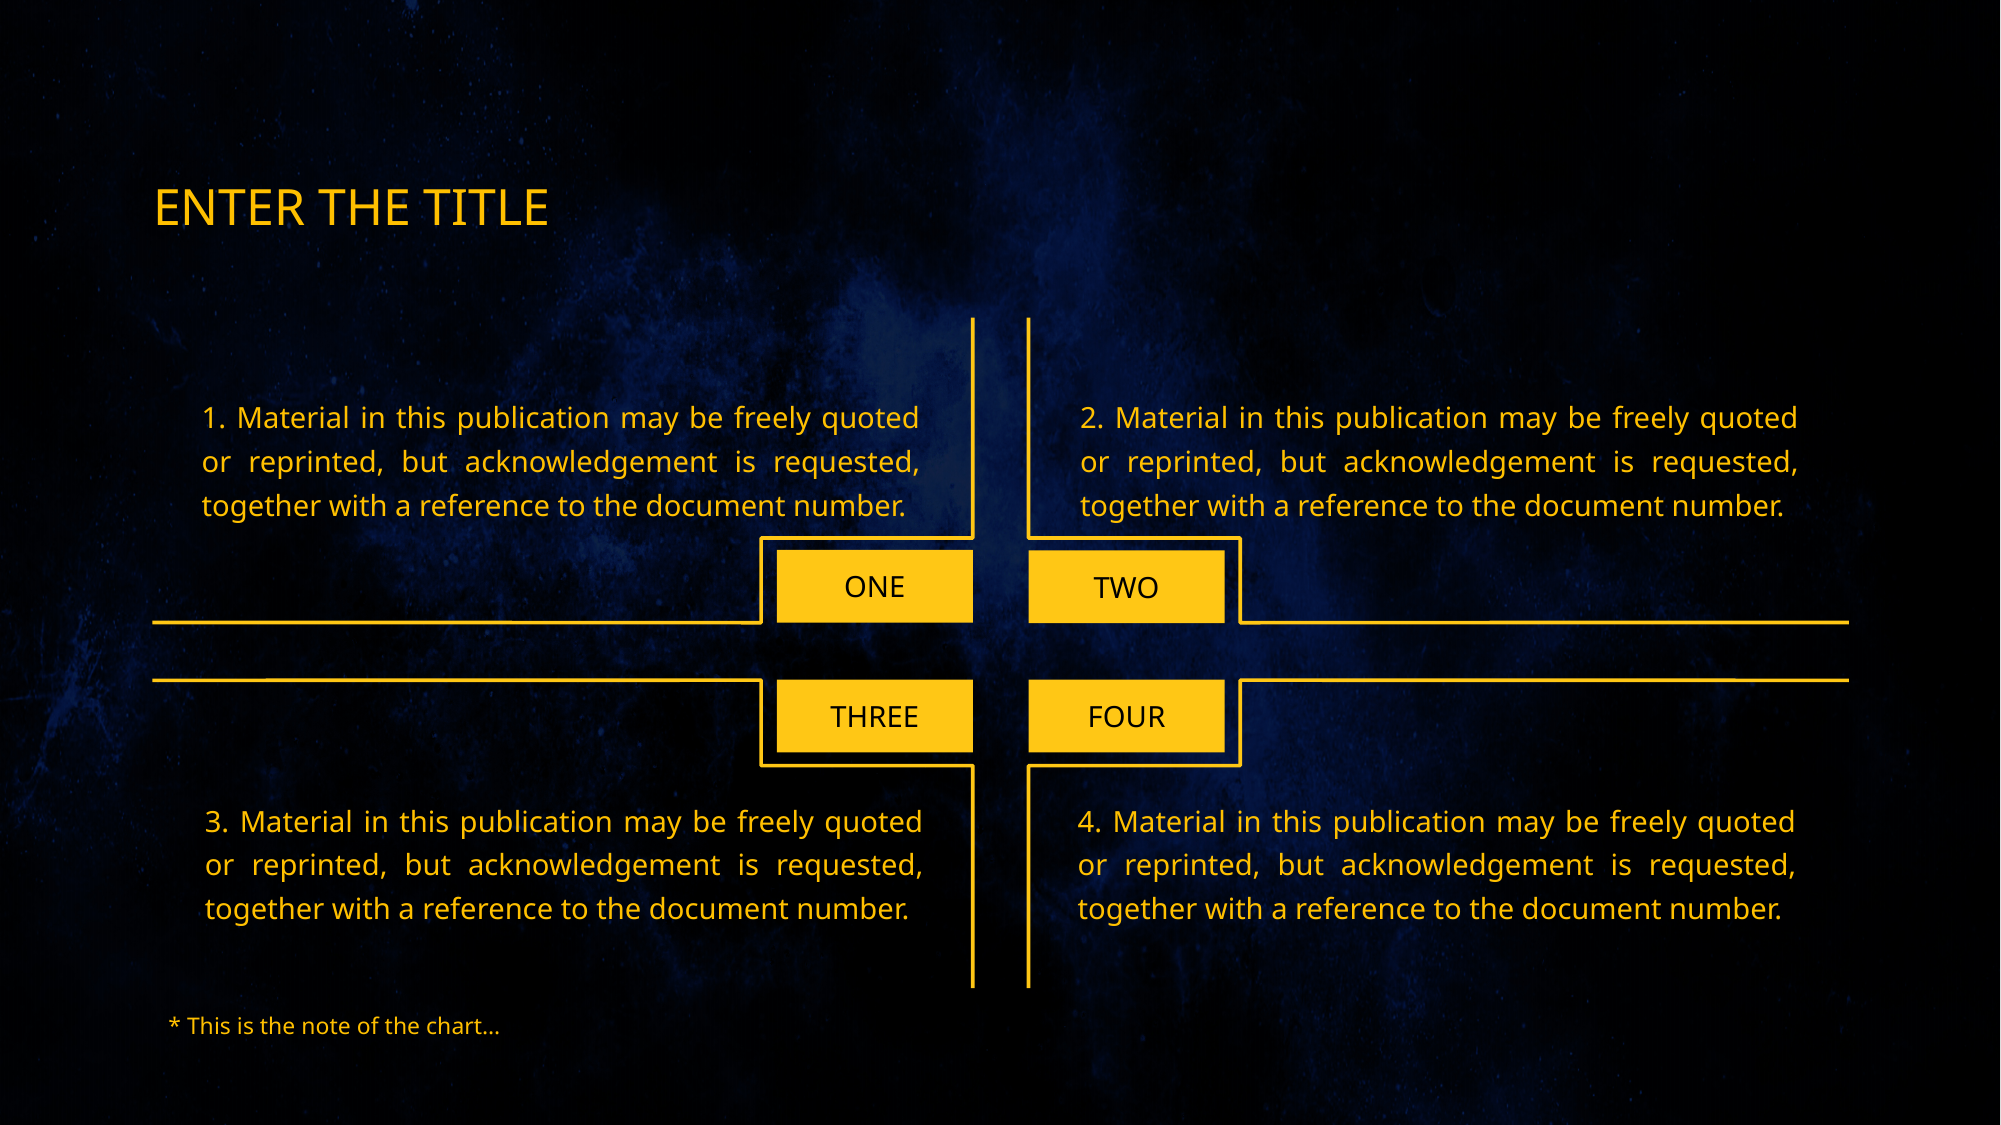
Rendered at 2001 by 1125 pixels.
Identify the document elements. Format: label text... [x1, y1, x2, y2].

text_box 1. Material in this publication may be freely quoted or reprinted, but acknowledgement is requested, together with a reference to the document number. [186, 383, 936, 530]
text_box * This is the note of the chart… [153, 1003, 516, 1047]
text_box ENTER THE TITLE [138, 167, 566, 243]
text_box 3. Material in this publication may be freely quoted or reprinted, but acknowledgement is requested, together with a reference to the document number. [190, 786, 939, 933]
text_box THREE [775, 678, 975, 754]
picture [0, 0, 2001, 1125]
text_box FOUR [1026, 678, 1227, 754]
text_box [1028, 680, 1849, 989]
text_box 2. Material in this publication may be freely quoted or reprinted, but acknowledgement is requested, together with a reference to the document number. [1065, 383, 1814, 530]
text_box 4. Material in this publication may be freely quoted or reprinted, but acknowledgement is requested, together with a reference to the document number. [1062, 786, 1812, 933]
text_box [152, 680, 973, 989]
text_box [152, 317, 973, 623]
text_box [1028, 317, 1849, 623]
text_box ONE [775, 548, 975, 625]
text_box TWO [1026, 548, 1227, 625]
